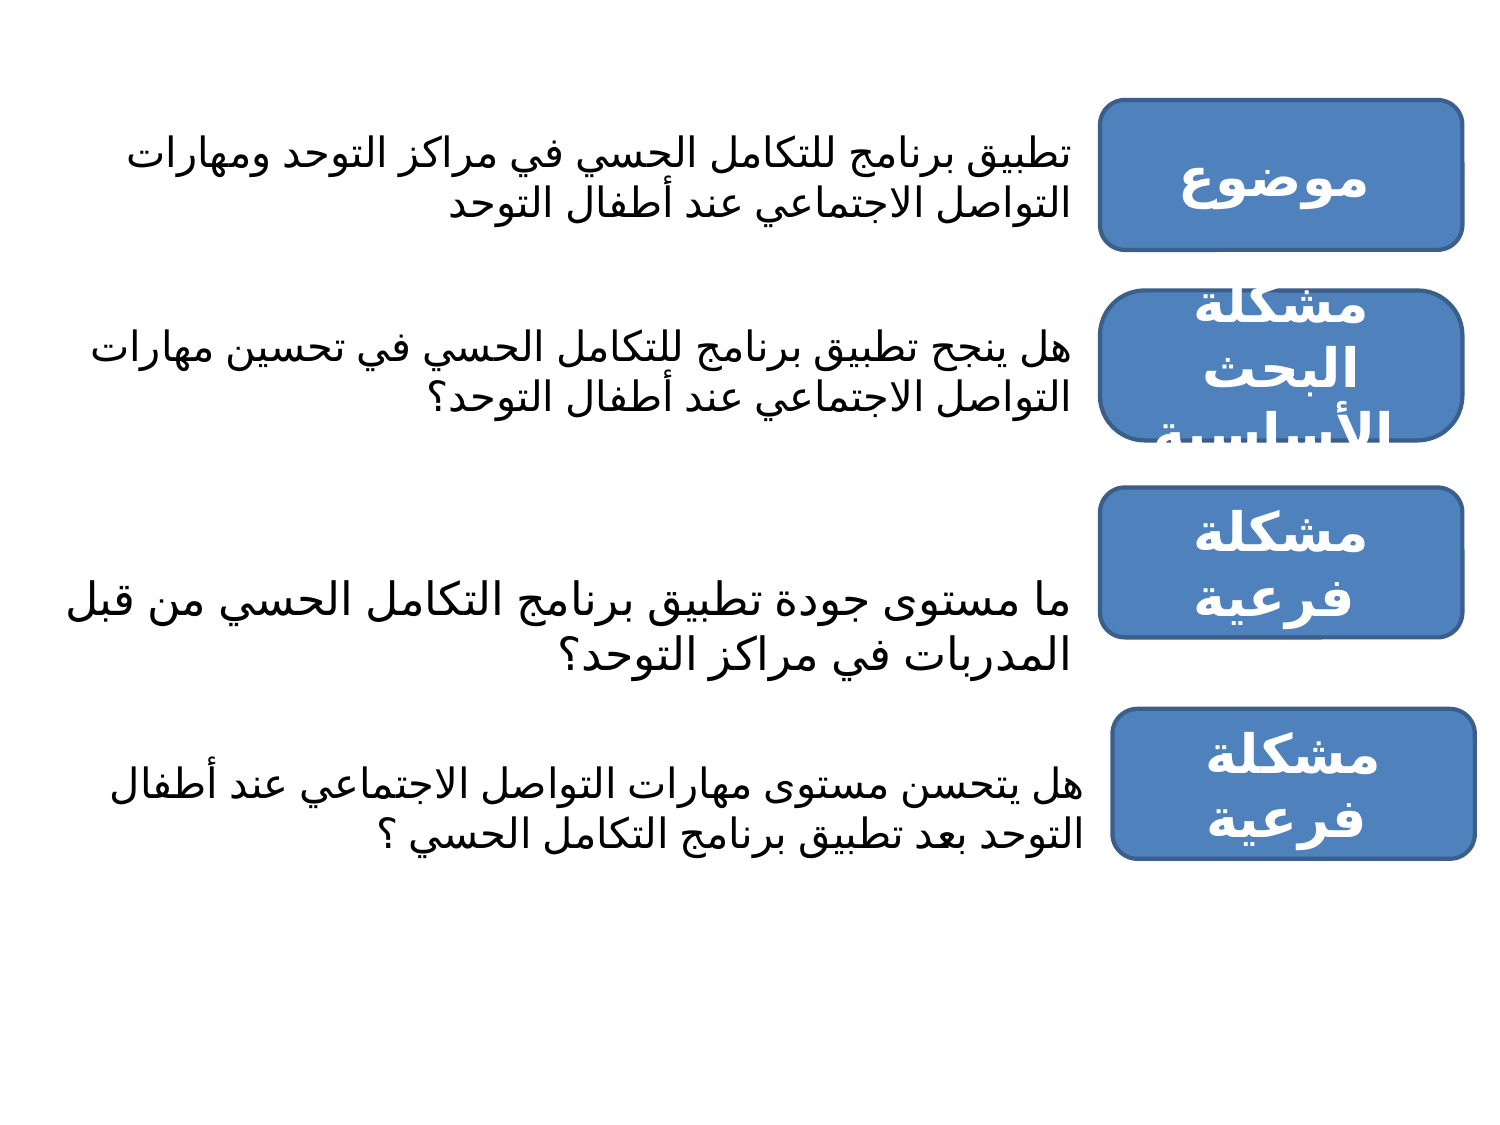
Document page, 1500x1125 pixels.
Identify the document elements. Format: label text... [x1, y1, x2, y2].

text_box هل يتحسن مستوى مهارات التواصل الاجتماعي عند أطفال التوحد بعد تطبيق برنامج التكامل الحسي ؟ [75, 749, 1100, 865]
text_box ما مستوى جودة تطبيق برنامج التكامل الحسي من قبل المدربات في مراكز التوحد؟ [37, 562, 1088, 688]
text_box مشكلة فرعية [1110, 706, 1477, 861]
text_box مشكلة البحث الأساسية [1097, 288, 1465, 443]
text_box تطبيق برنامج للتكامل الحسي في مراكز التوحد ومهارات التواصل الاجتماعي عند أطفال التوحد [37, 118, 1088, 233]
text_box موضوع [1097, 97, 1465, 253]
text_box هل ينجح تطبيق برنامج للتكامل الحسي في تحسين مهارات التواصل الاجتماعي عند أطفال التوحد؟ [37, 312, 1088, 428]
text_box مشكلة فرعية [1097, 485, 1465, 640]
